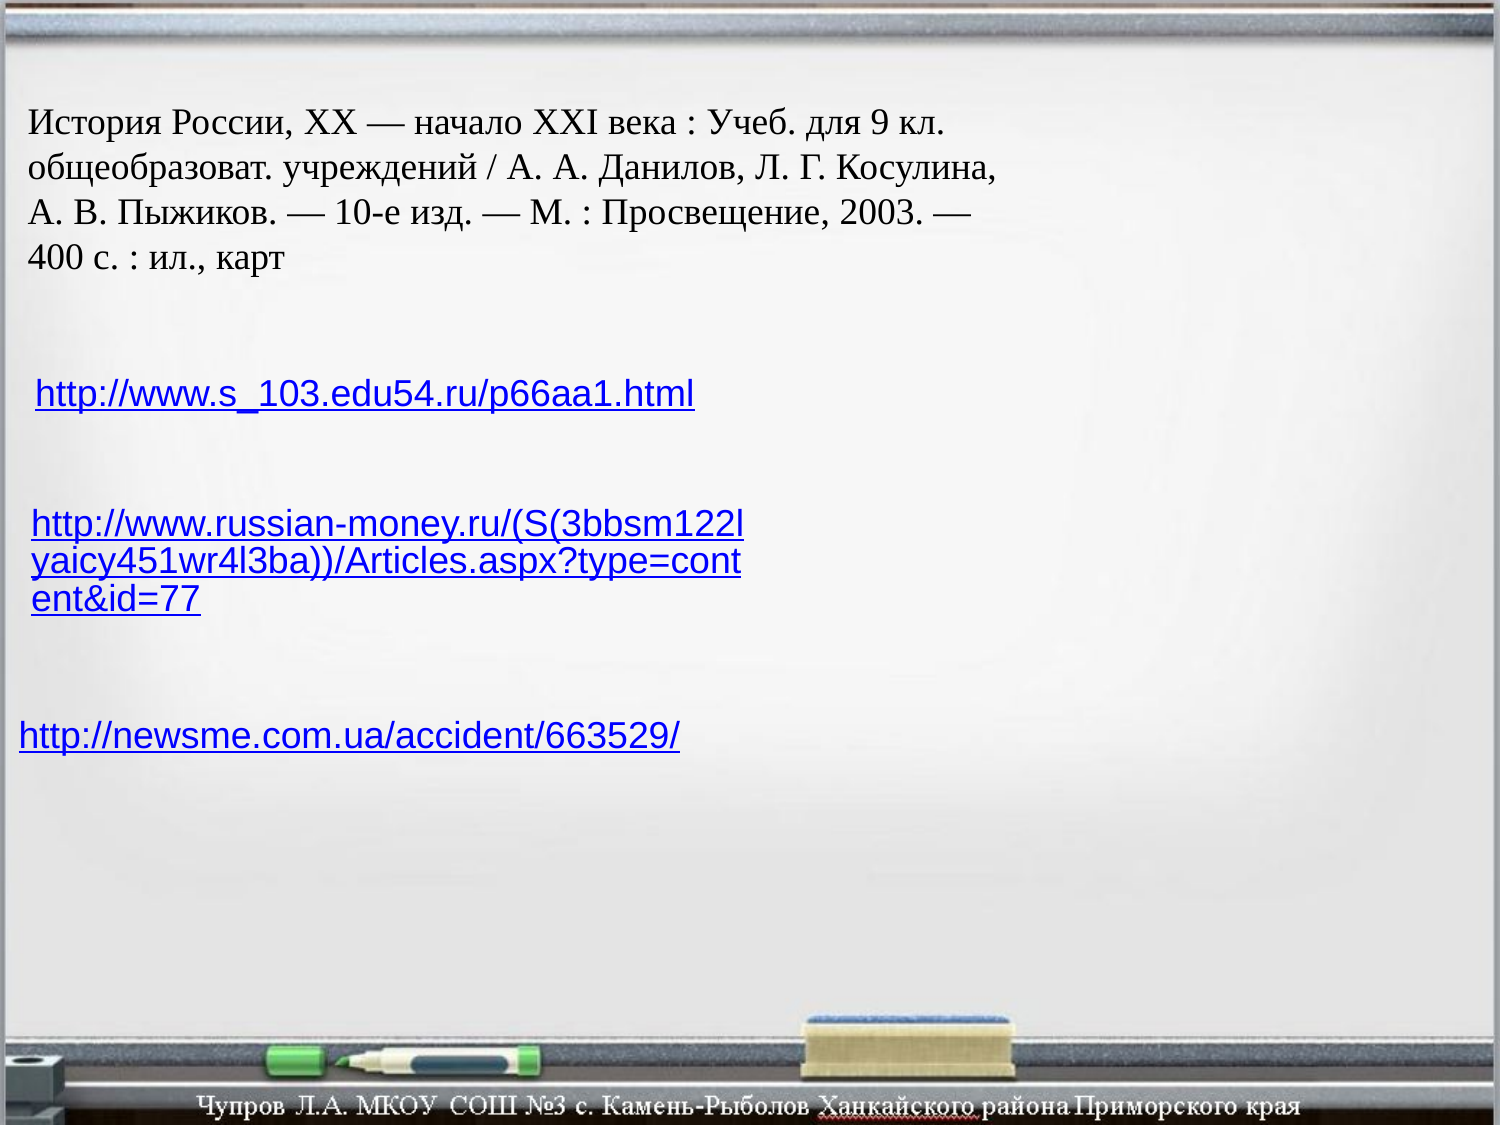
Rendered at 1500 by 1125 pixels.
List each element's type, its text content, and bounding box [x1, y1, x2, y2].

text_box http://www.s_103.edu54.ru/p66aa1.html [20, 361, 710, 422]
text_box http://www.russian-money.ru/(S(3bbsm122lyaicy451wr4l3ba))/Articles.aspx?type=content&id=77 [16, 491, 767, 552]
text_box http://newsme.com.ua/accident/663529/ [3, 704, 696, 764]
picture [0, 0, 1500, 1125]
text_box История России, XX — начало XXI века : Учеб. для 9 кл. общеобразоват. учреждений / А. А. Данилов, Л. Г. Косулина, А. В. Пыжиков. — 10-е изд. — М. : Просвещение, 2003. — 400 с. : ил., карт [12, 89, 1058, 285]
